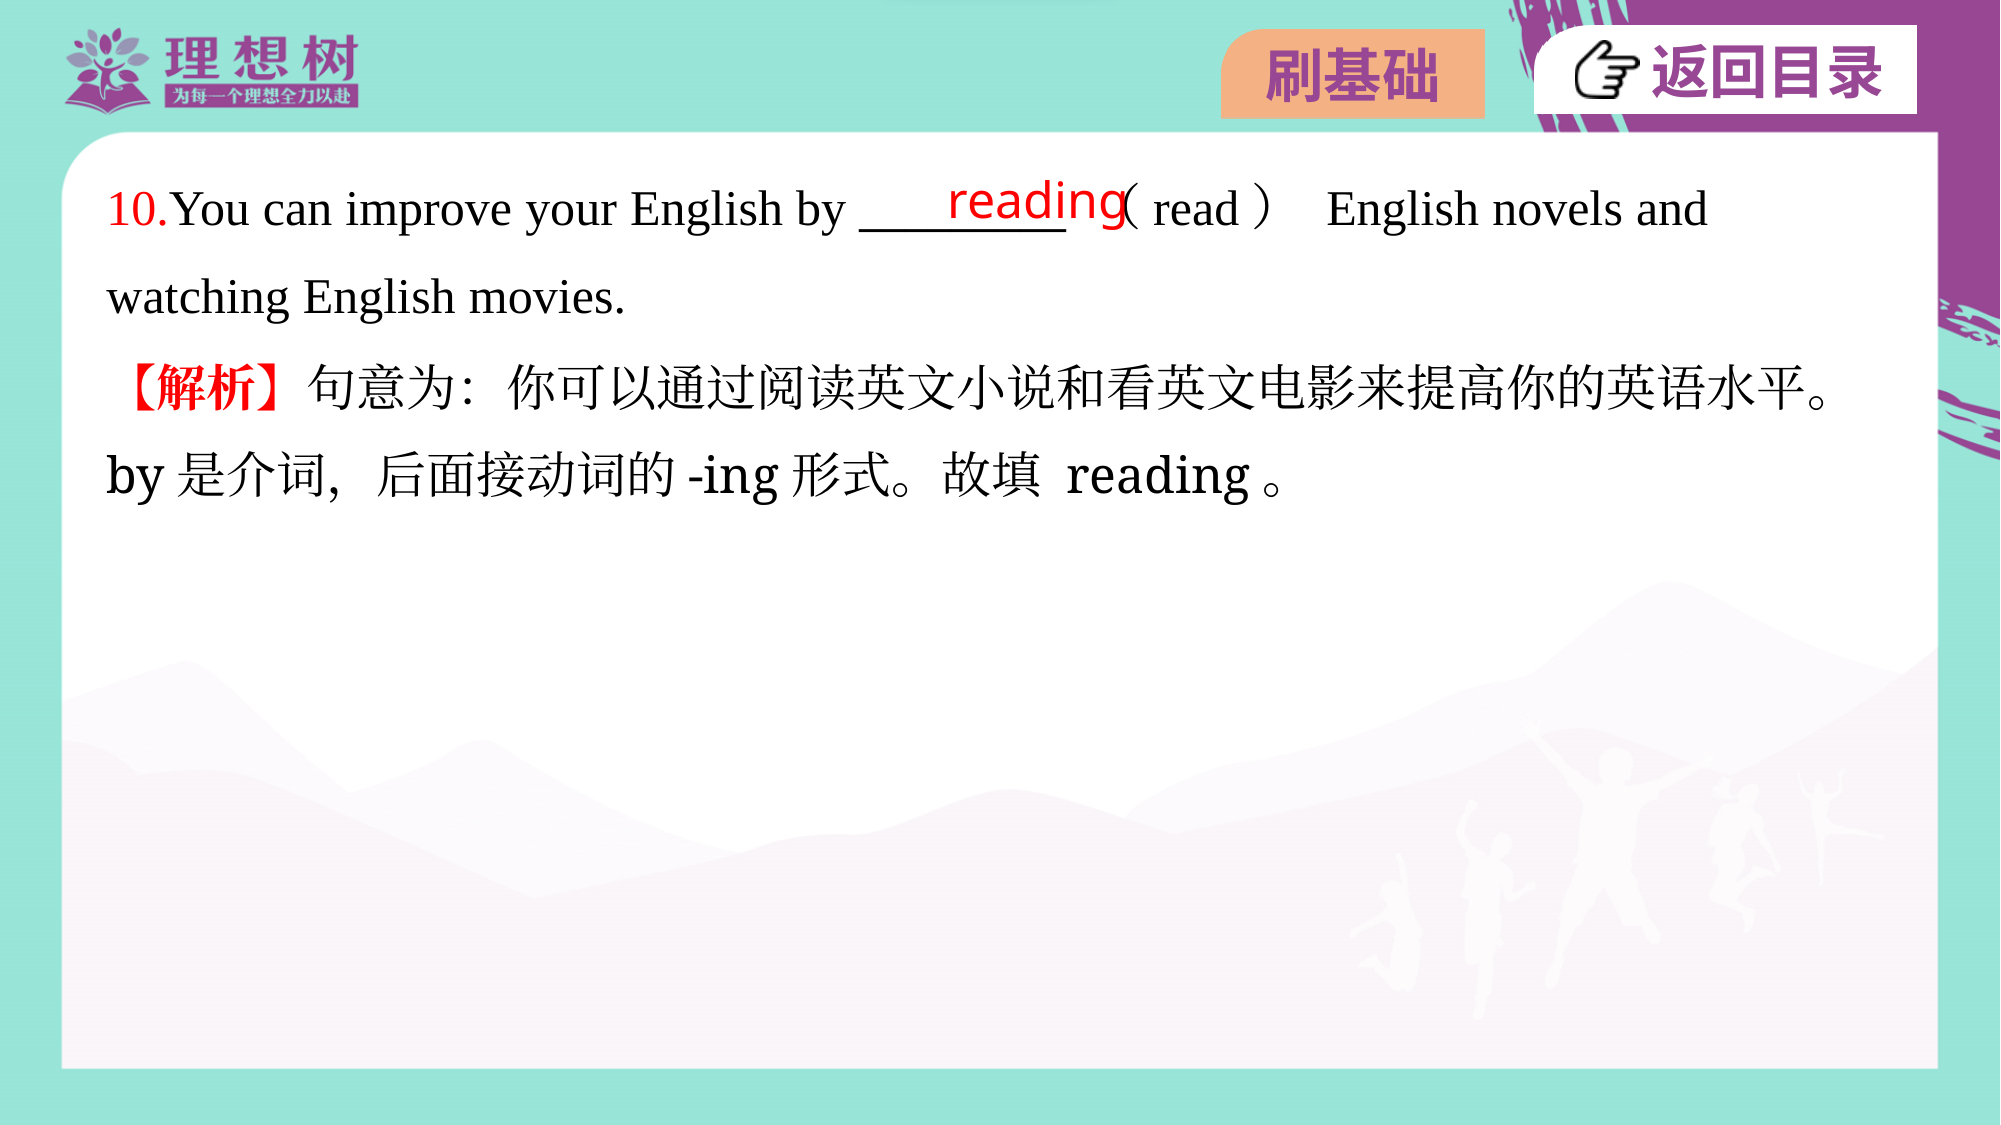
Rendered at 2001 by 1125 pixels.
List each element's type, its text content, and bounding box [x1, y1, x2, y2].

text_box 10.You can improve your English by _________ （read） English novels and watching English movies. [106, 143, 1895, 314]
picture [0, 0, 2000, 1125]
text_box 【解析】句意为：你可以通过阅读英文小说和看英文电影来提高你的英语水平。 by是介词，后面接动词的-ing形式。故填 reading。 [106, 324, 1895, 495]
text_box reading [932, 137, 1144, 219]
